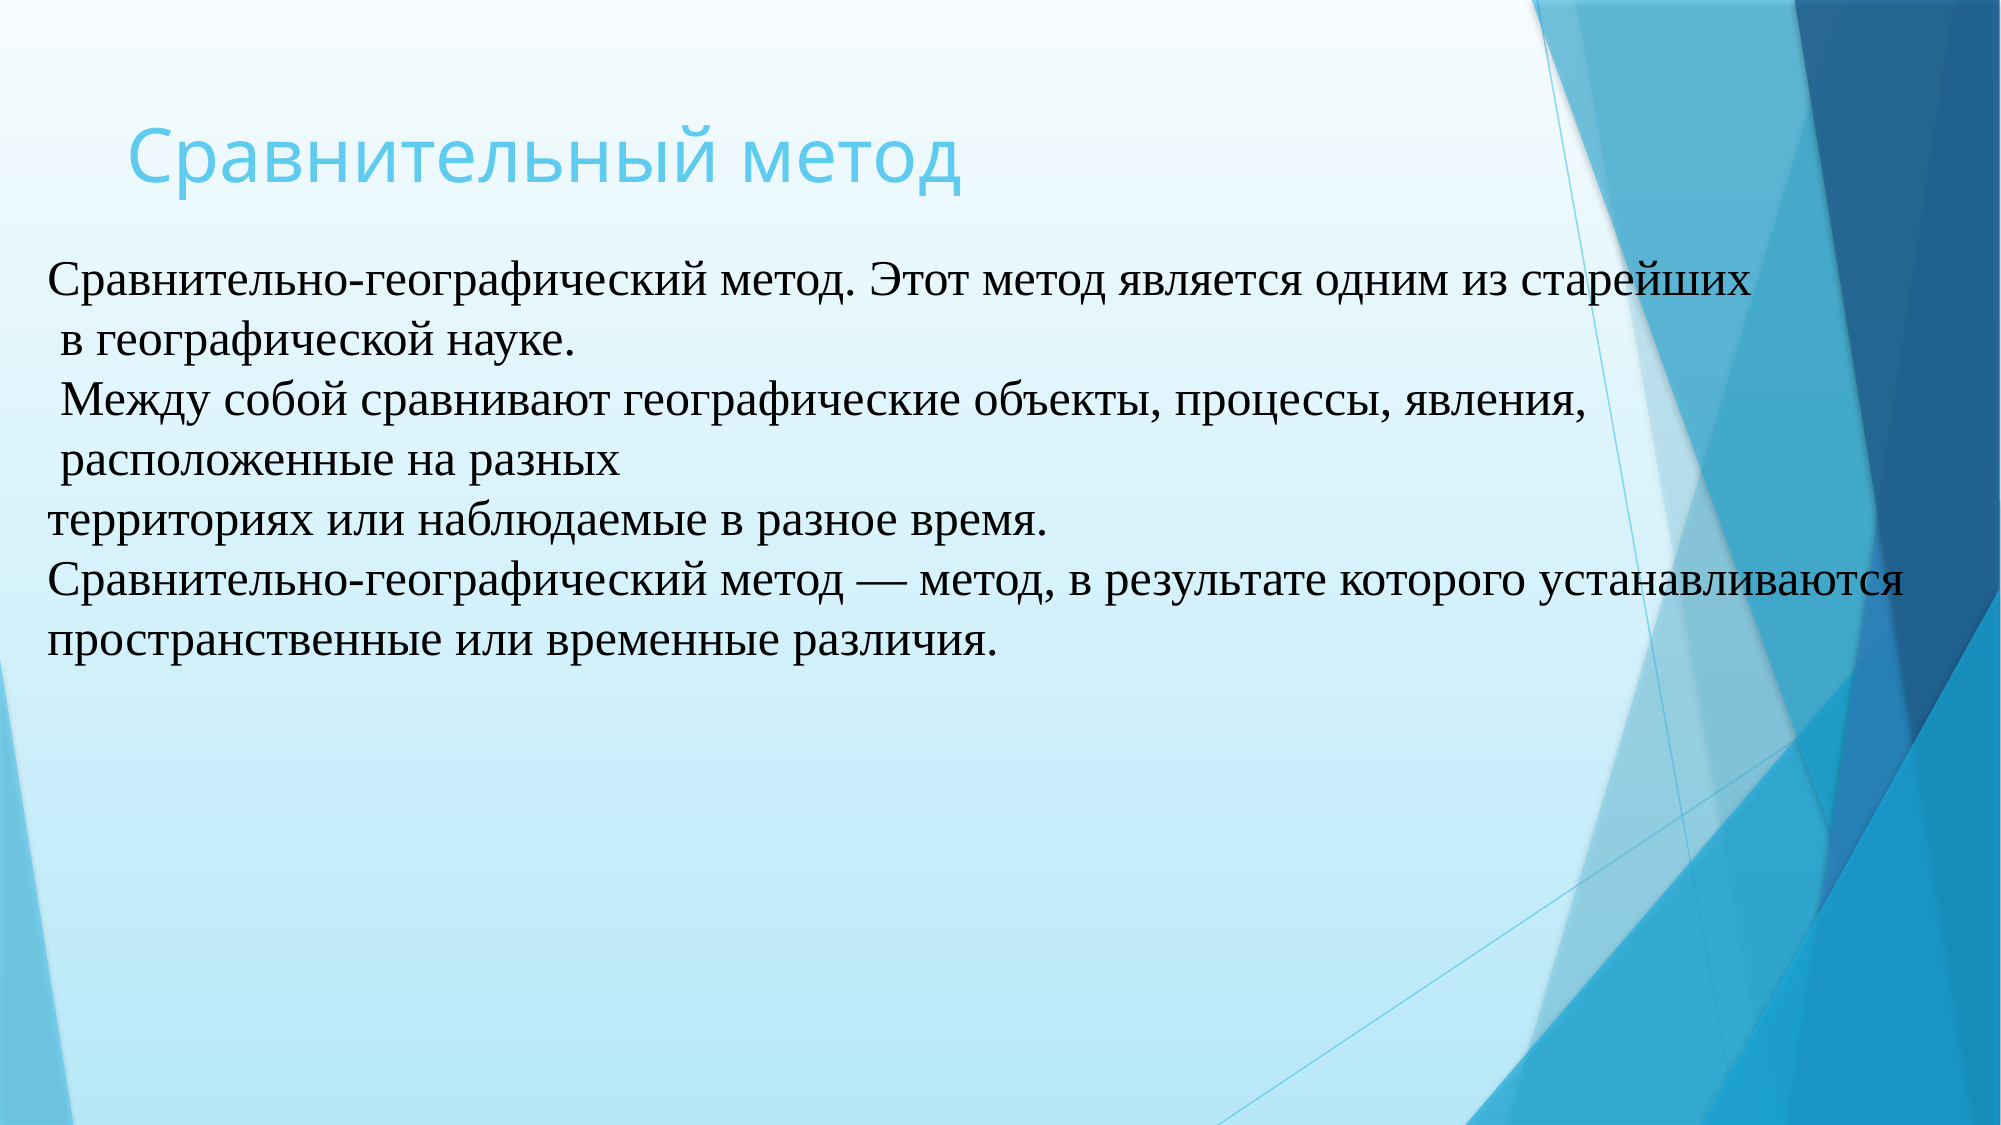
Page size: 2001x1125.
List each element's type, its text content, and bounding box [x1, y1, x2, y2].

title Сравнительный метод [111, 99, 1522, 238]
text_box Сравнительно-географический метод. Этот метод является одним из старейших в географической науке. Между собой сравнивают географические объекты, процессы, явления, расположенные на разных территориях или наблюдаемые в разное время. Сравнительно-географический метод — метод, в результате которого устанавливаются пространственные или временные различия. [32, 238, 1933, 673]
